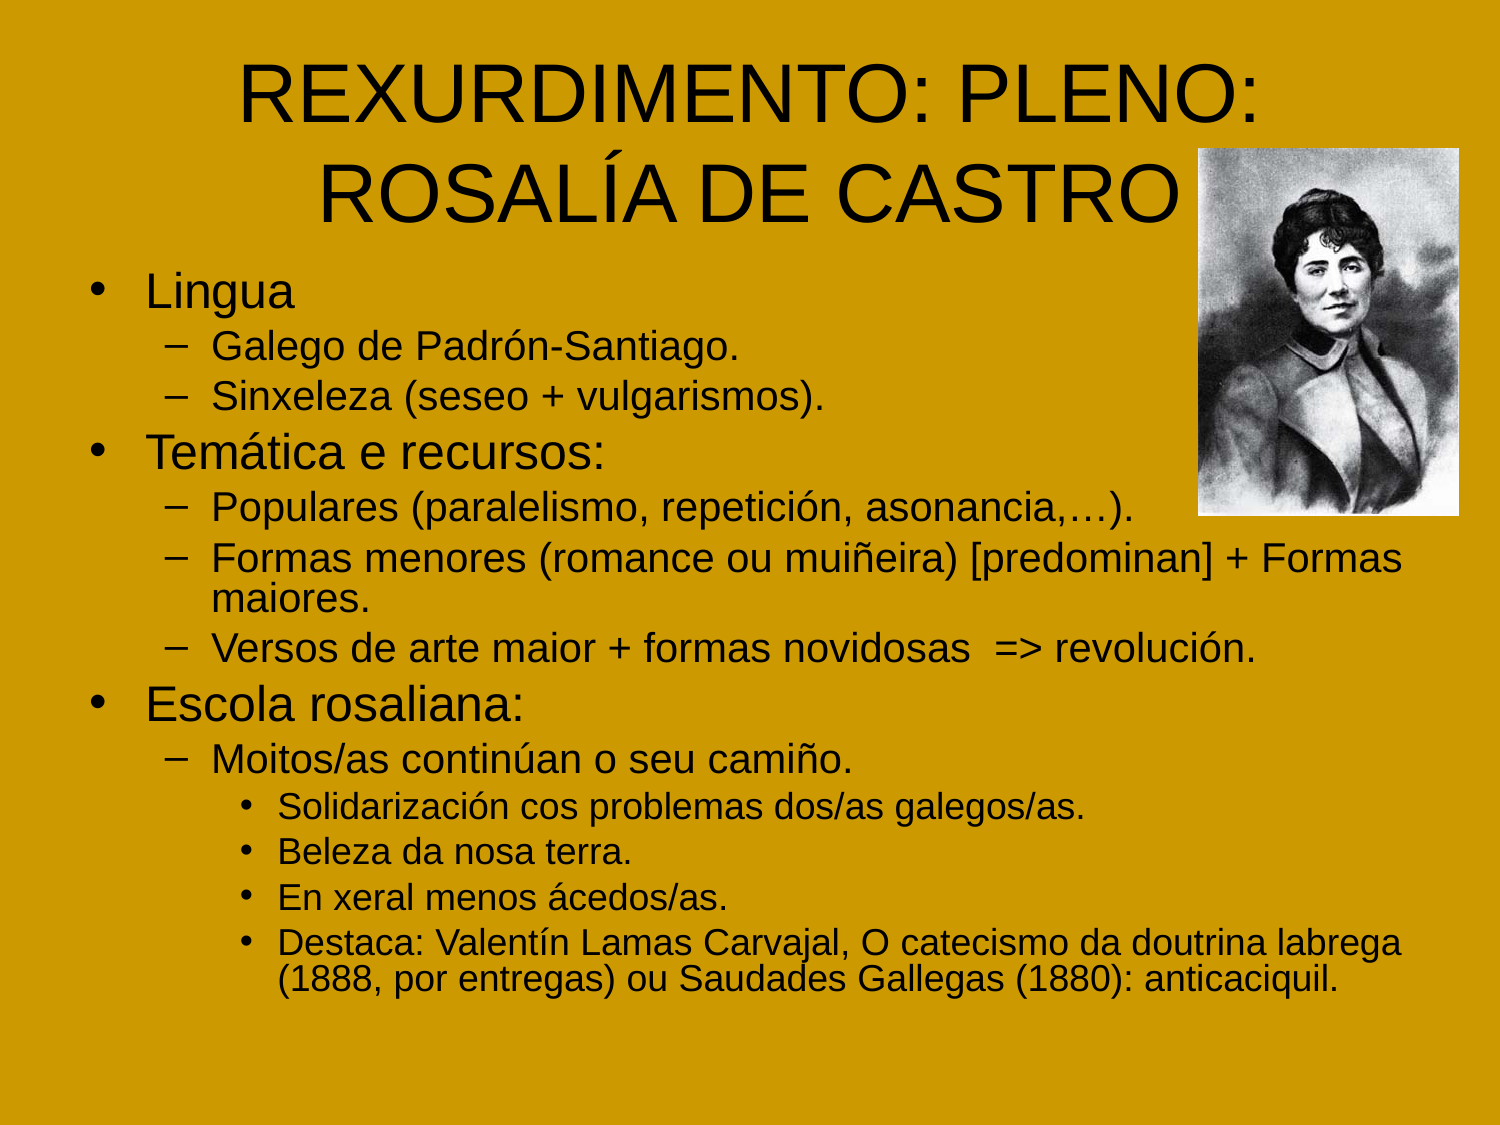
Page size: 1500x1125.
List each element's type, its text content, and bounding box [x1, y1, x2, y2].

list Lingua Galego de Padrón-Santiago. Sinxeleza (seseo + vulgarismos). Temática e recursos: Populares (paralelismo, repetición, asonancia,…). Formas menores (romance ou muiñeira) [predominan] + Formas maiores. Versos de arte maior + formas novidosas => revolución. Escola rosaliana: Moitos/as continúan o seu camiño. Solidarización cos problemas dos/as galegos/as. Beleza da nosa terra. En xeral menos ácedos/as. Destaca: Valentín Lamas Carvajal, O catecismo da doutrina labrega (1888, por entregas) ou Saudades Gallegas (1880): anticaciquil. [74, 262, 1426, 1007]
picture [1198, 148, 1460, 516]
title REXURDIMENTO: PLENO: ROSALÍA DE CASTRO [74, 30, 1426, 247]
